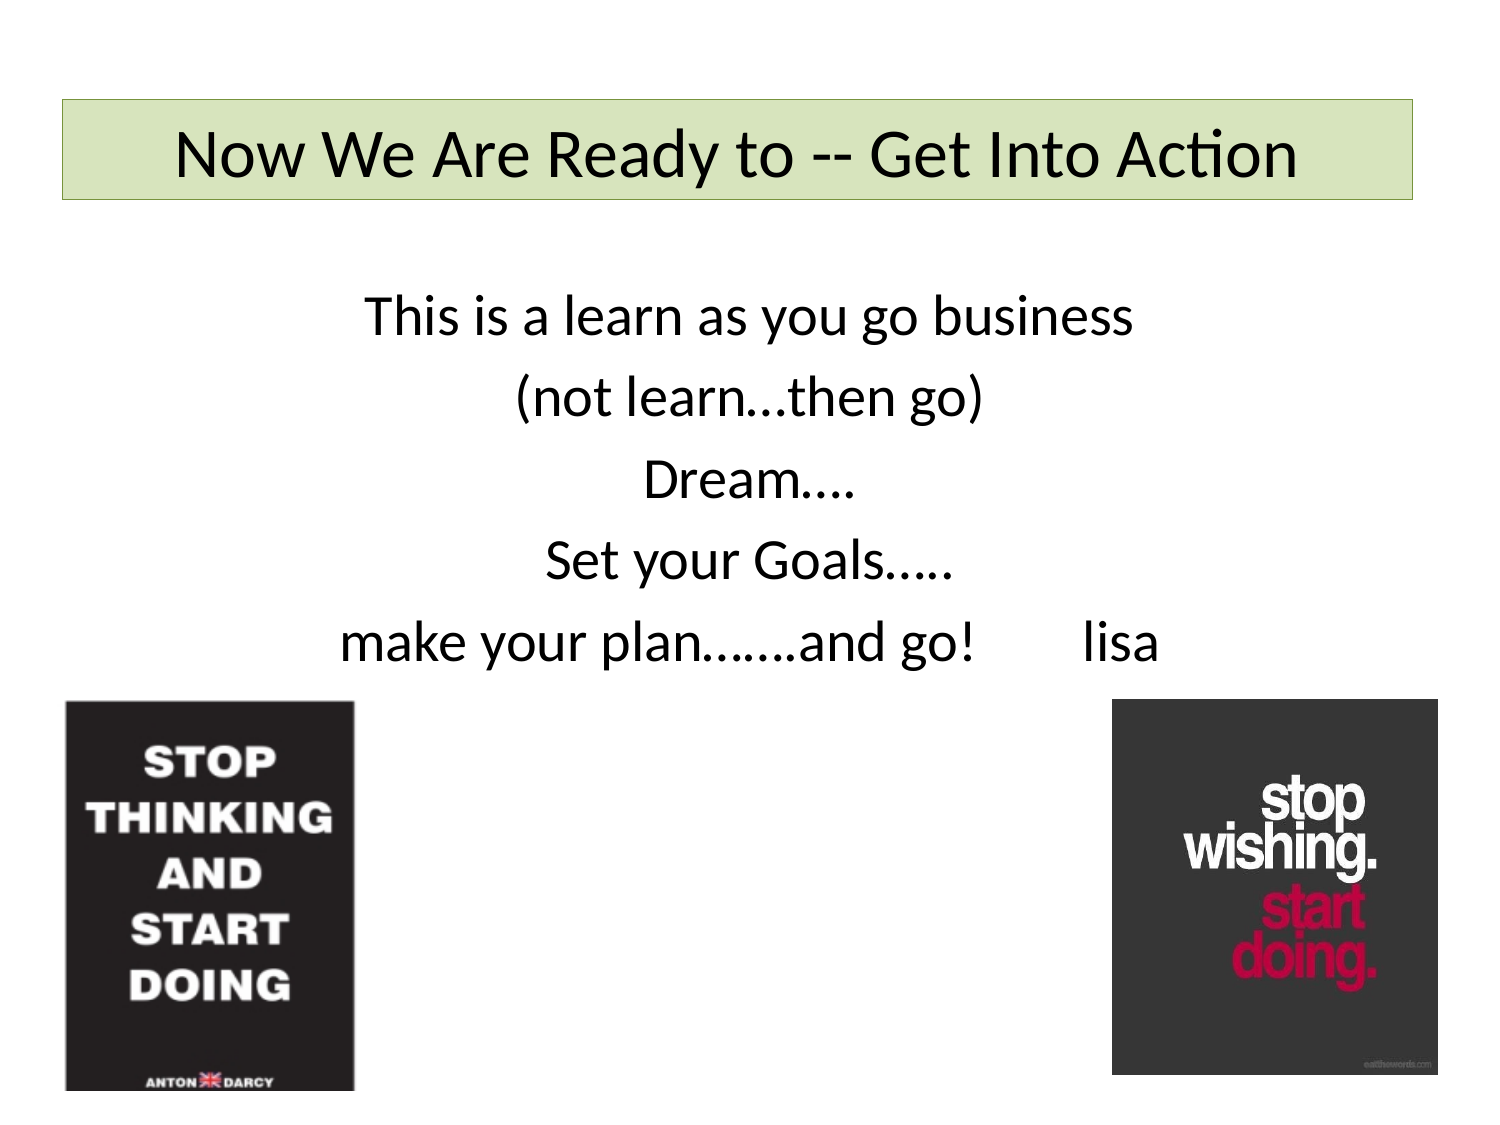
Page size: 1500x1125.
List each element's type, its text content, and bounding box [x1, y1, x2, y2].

title Now We Are Ready to -- Get Into Action [62, 99, 1413, 200]
picture [1112, 699, 1438, 1076]
picture [1, 699, 419, 1091]
list This is a learn as you go business (not learn…then go) Dream…. Set your Goals….. make your plan…….and go! lisa [268, 269, 1232, 714]
